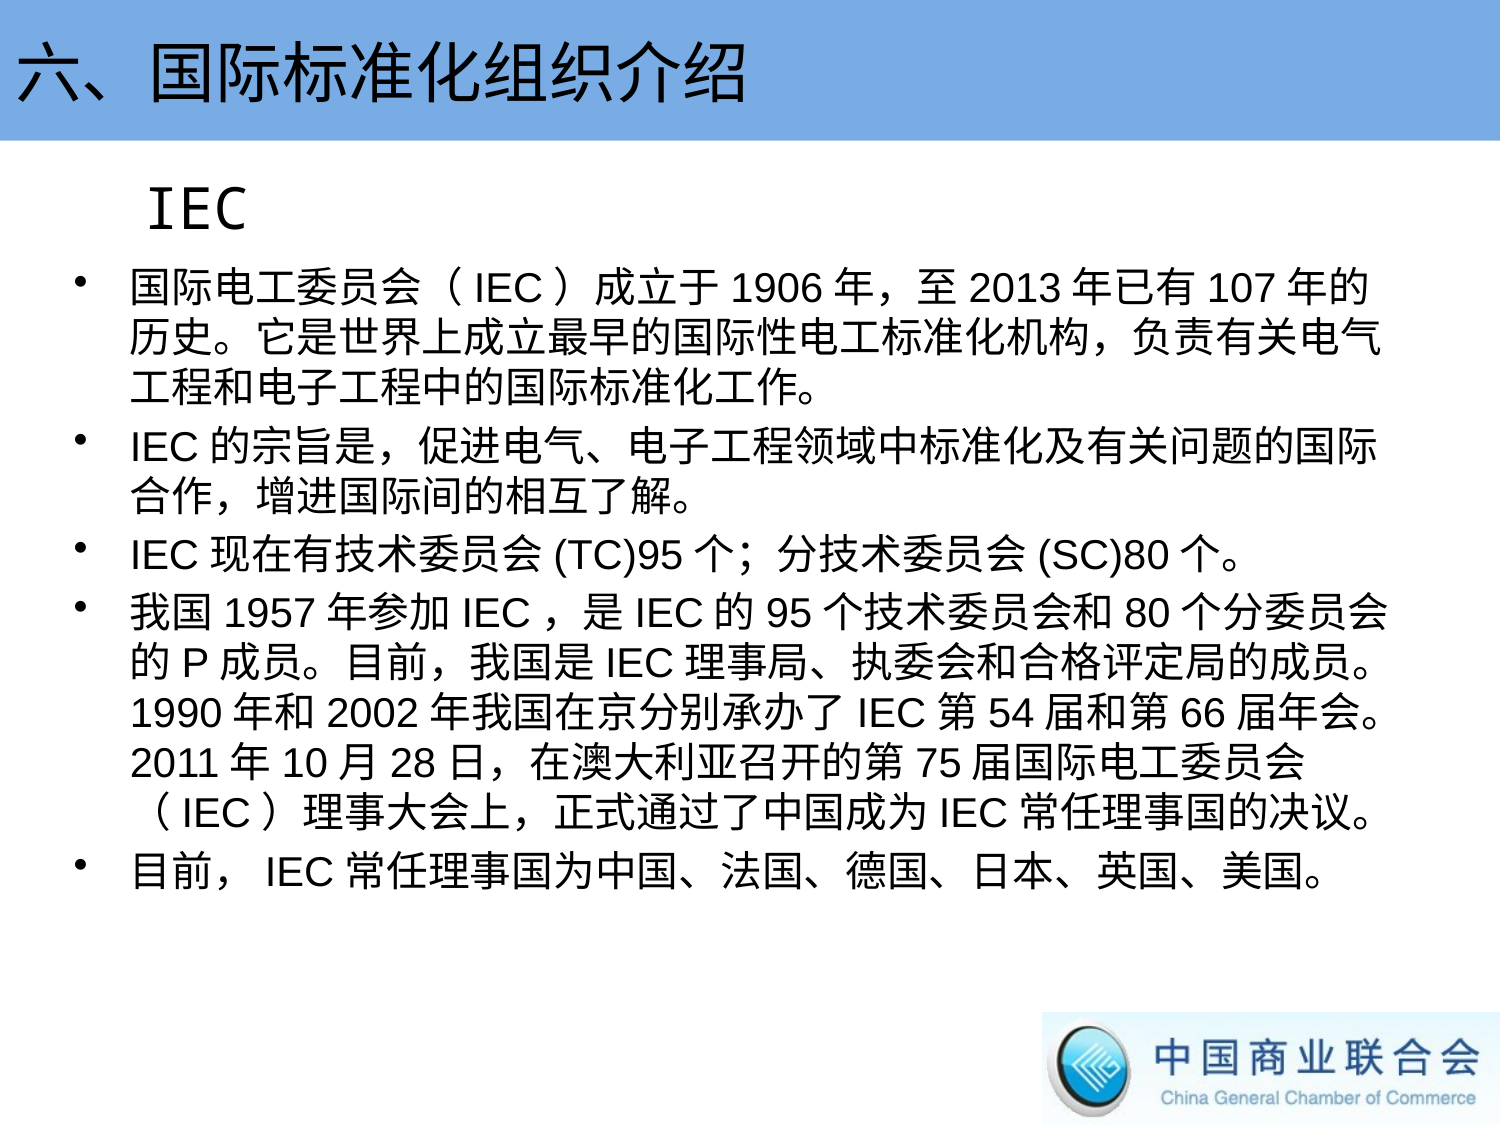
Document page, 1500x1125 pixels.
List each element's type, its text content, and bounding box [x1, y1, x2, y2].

text_box 六、国际标准化组织介绍 [0, 0, 1032, 141]
list 国际电工委员会（IEC）成立于1906年，至2013年已有107年的历史。它是世界上成立最早的国际性电工标准化机构，负责有关电气工程和电子工程中的国际标准化工作。 IEC的宗旨是，促进电气、电子工程领域中标准化及有关问题的国际合作，增进国际间的相互了解。 IEC现在有技术委员会(TC)95个；分技术委员会(SC)80个。 我国1957年参加IEC，是IEC的95个技术委员会和80个分委员会的P成员。目前，我国是IEC理事局、执委会和合格评定局的成员。1990年和2002年我国在京分别承办了IEC第54届和第66届年会。2011年10月28日，在澳大利亚召开的第75届国际电工委员会（IEC）理事大会上，正式通过了中国成为IEC常任理事国的决议。 目前，IEC常任理事国为中国、法国、德国、日本、英国、美国。 [58, 253, 1409, 997]
picture [1042, 1012, 1500, 1125]
text_box IEC [128, 164, 340, 249]
